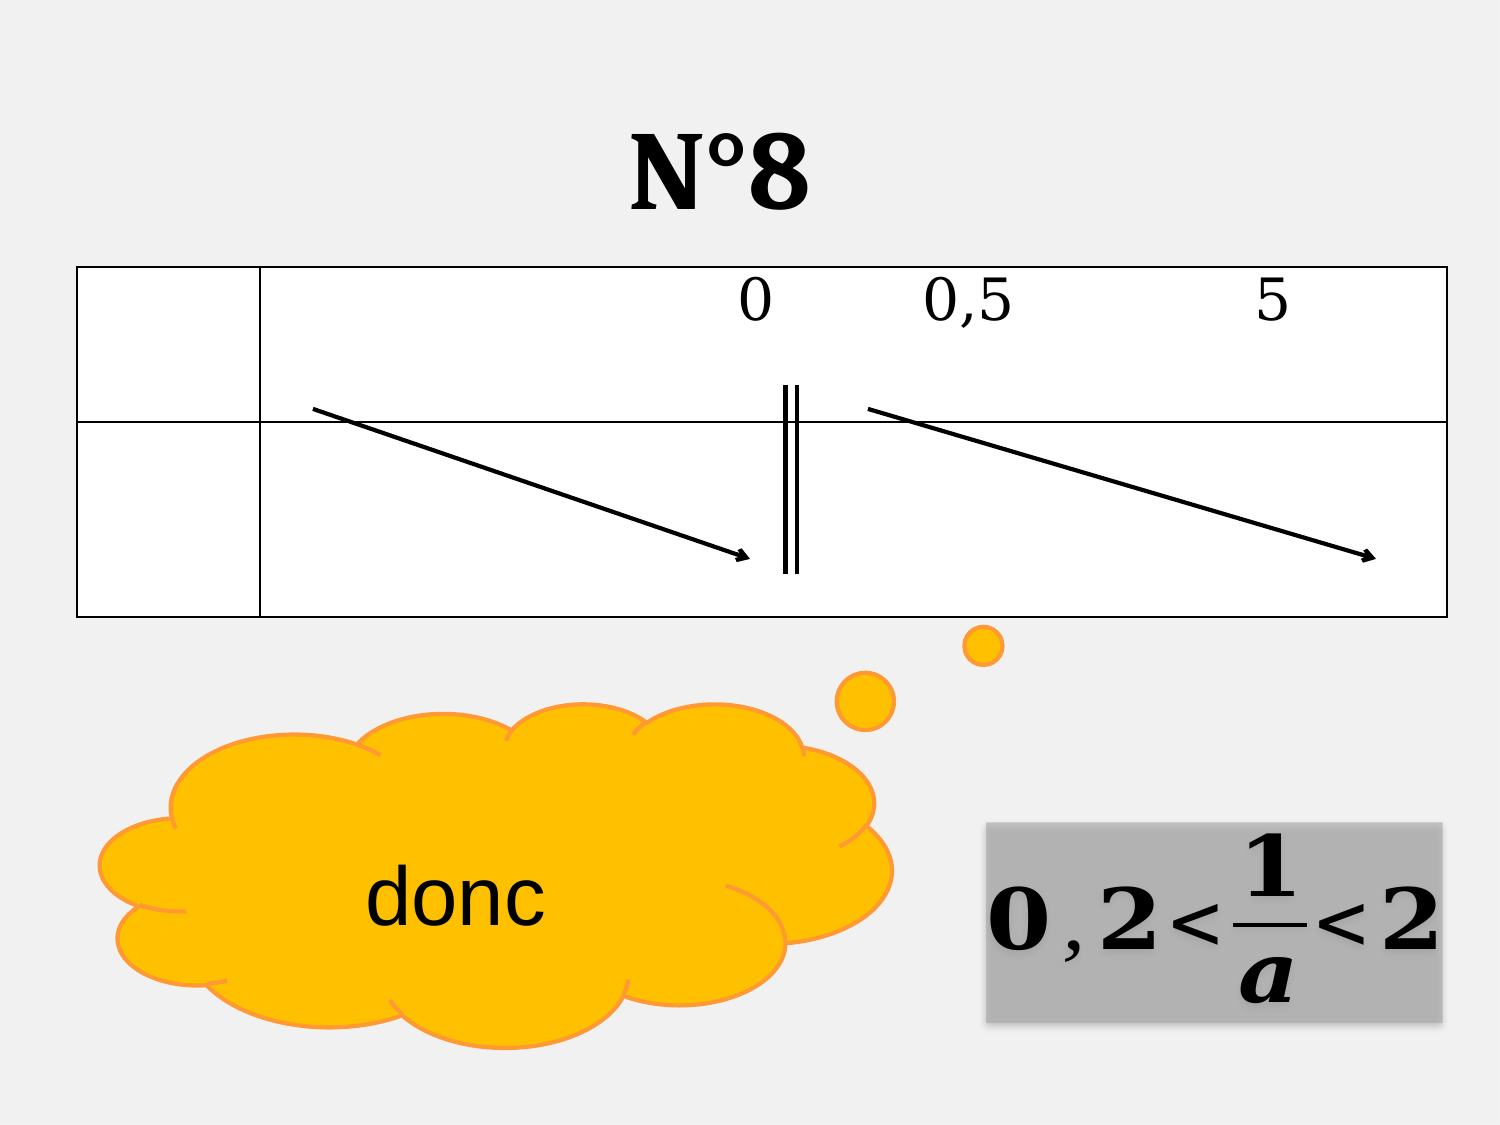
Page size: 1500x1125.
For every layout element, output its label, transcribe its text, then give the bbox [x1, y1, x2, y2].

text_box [867, 408, 1377, 560]
text_box N°8 [613, 89, 826, 240]
title [0, 0, 1500, 1125]
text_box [312, 408, 751, 560]
